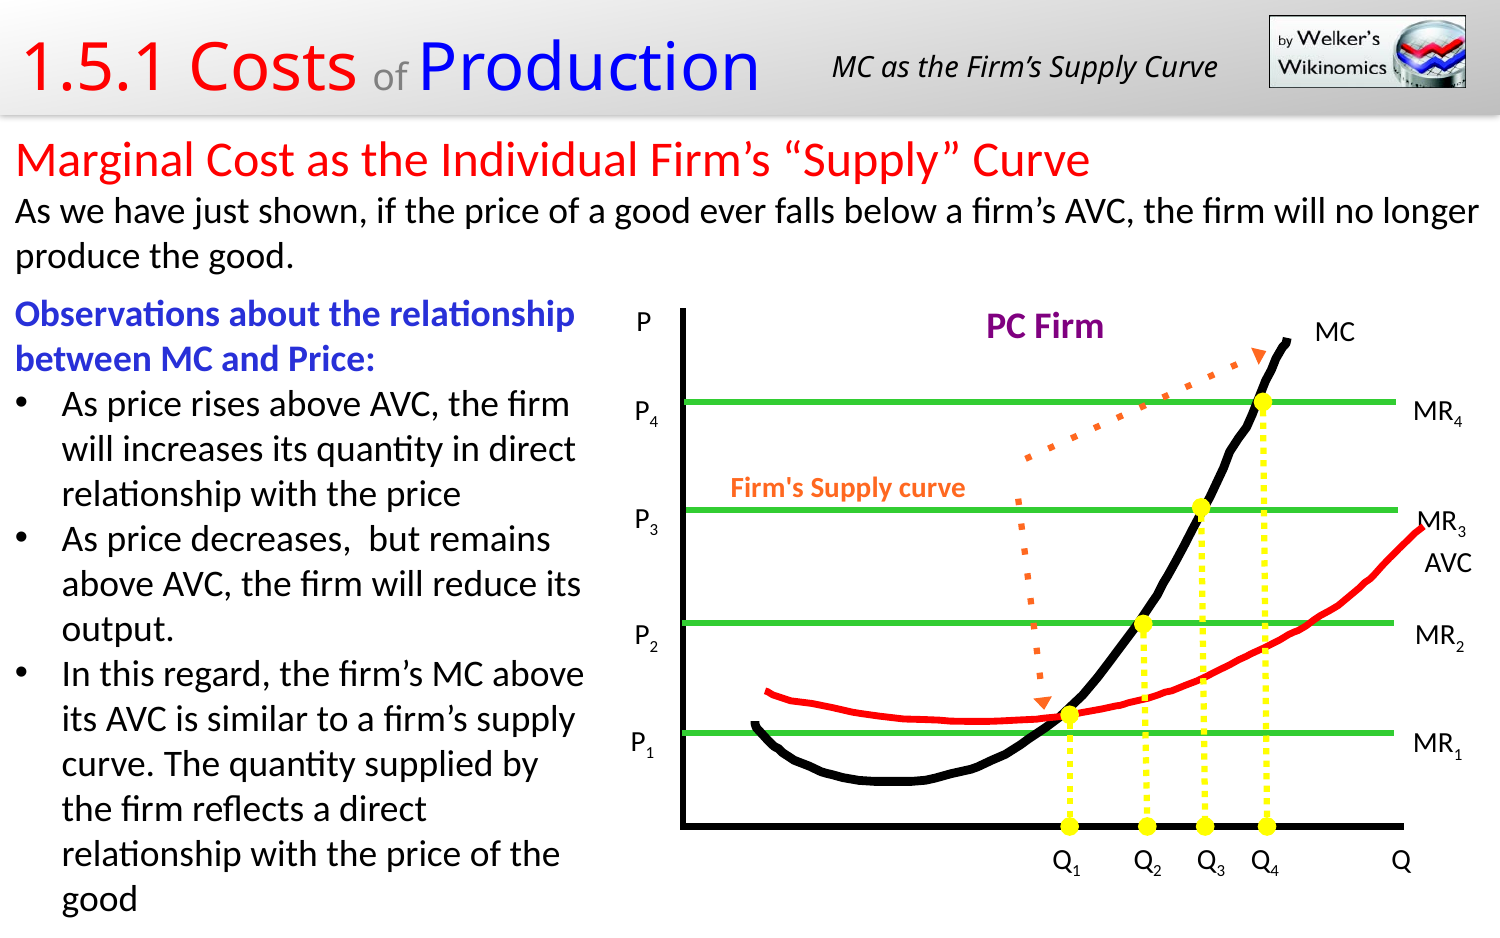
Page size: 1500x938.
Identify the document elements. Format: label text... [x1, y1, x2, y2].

text_box Observations about the relationship between MC and Price: As price rises above AVC, the firm will increases its quantity in direct relationship with the price As price decreases, but remains above AVC, the firm will reduce its output. In this regard, the firm’s MC above its AVC is similar to a firm’s supply curve. The quantity supplied by the firm reflects a direct relationship with the price of the good [0, 281, 600, 926]
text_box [615, 293, 1500, 884]
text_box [0, 0, 1500, 115]
text_box Marginal Cost as the Individual Firm’s “Supply” Curve As we have just shown, if the price of a good ever falls below a firm’s AVC, the firm will no longer produce the good. [0, 123, 1500, 284]
